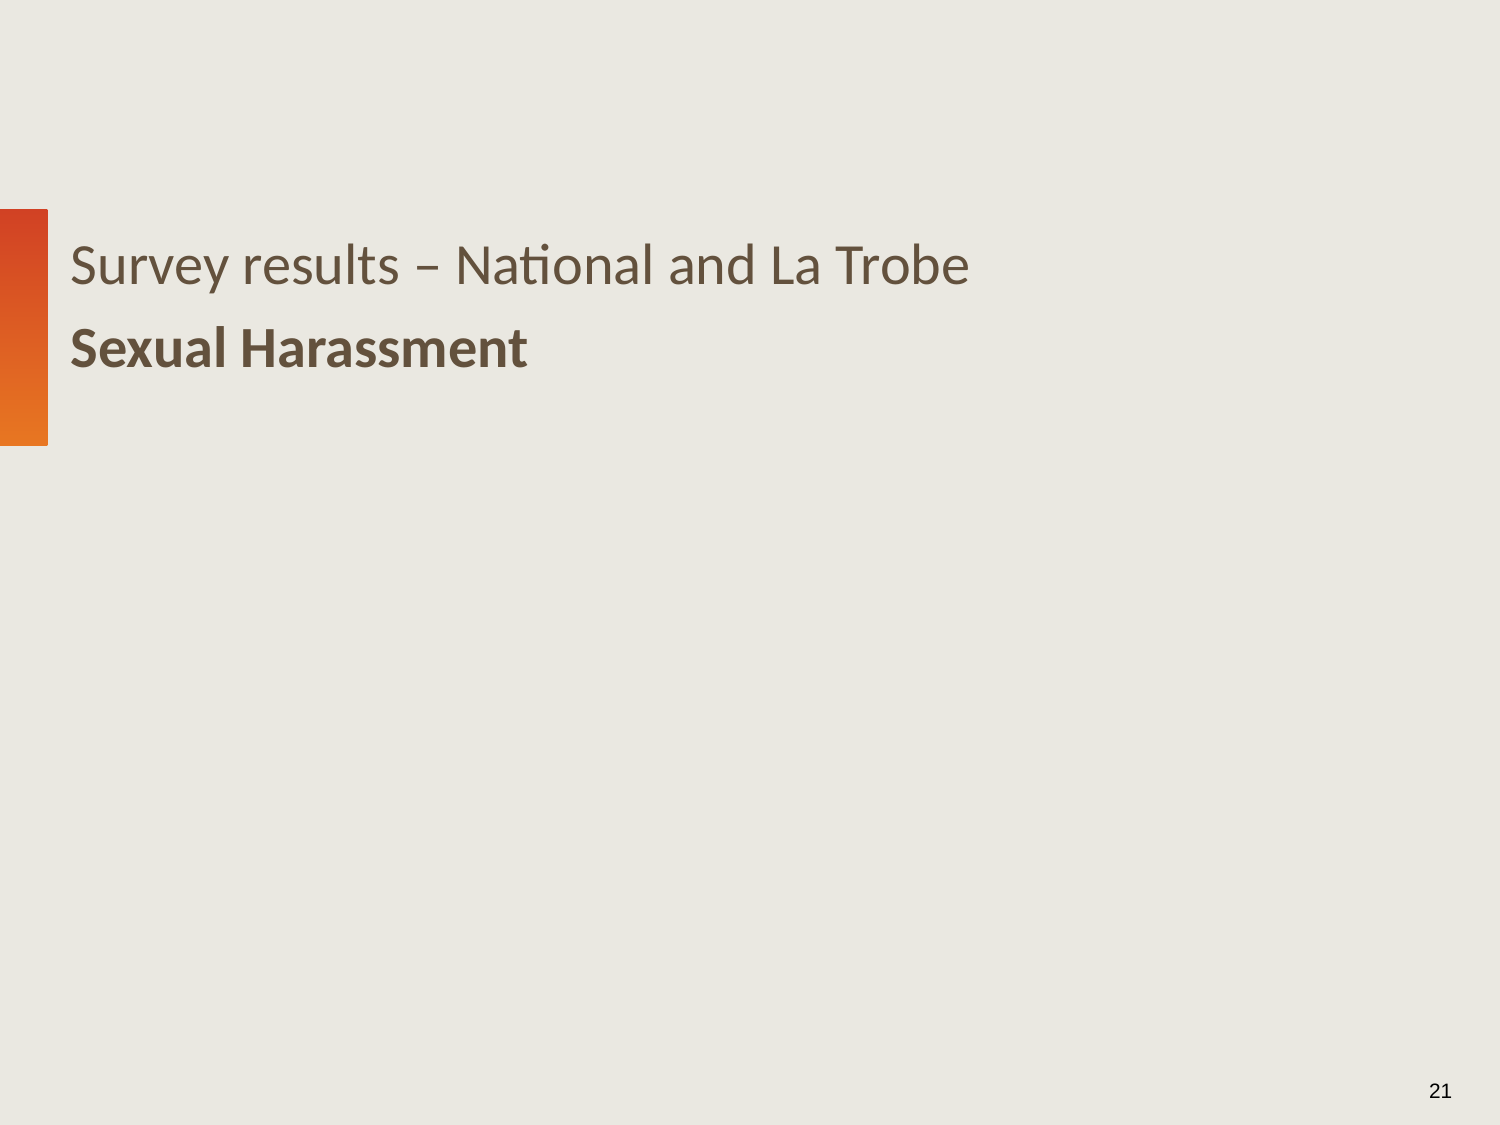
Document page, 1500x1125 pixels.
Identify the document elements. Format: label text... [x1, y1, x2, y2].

list Survey results – National and La Trobe Sexual Harassment [70, 212, 1376, 449]
